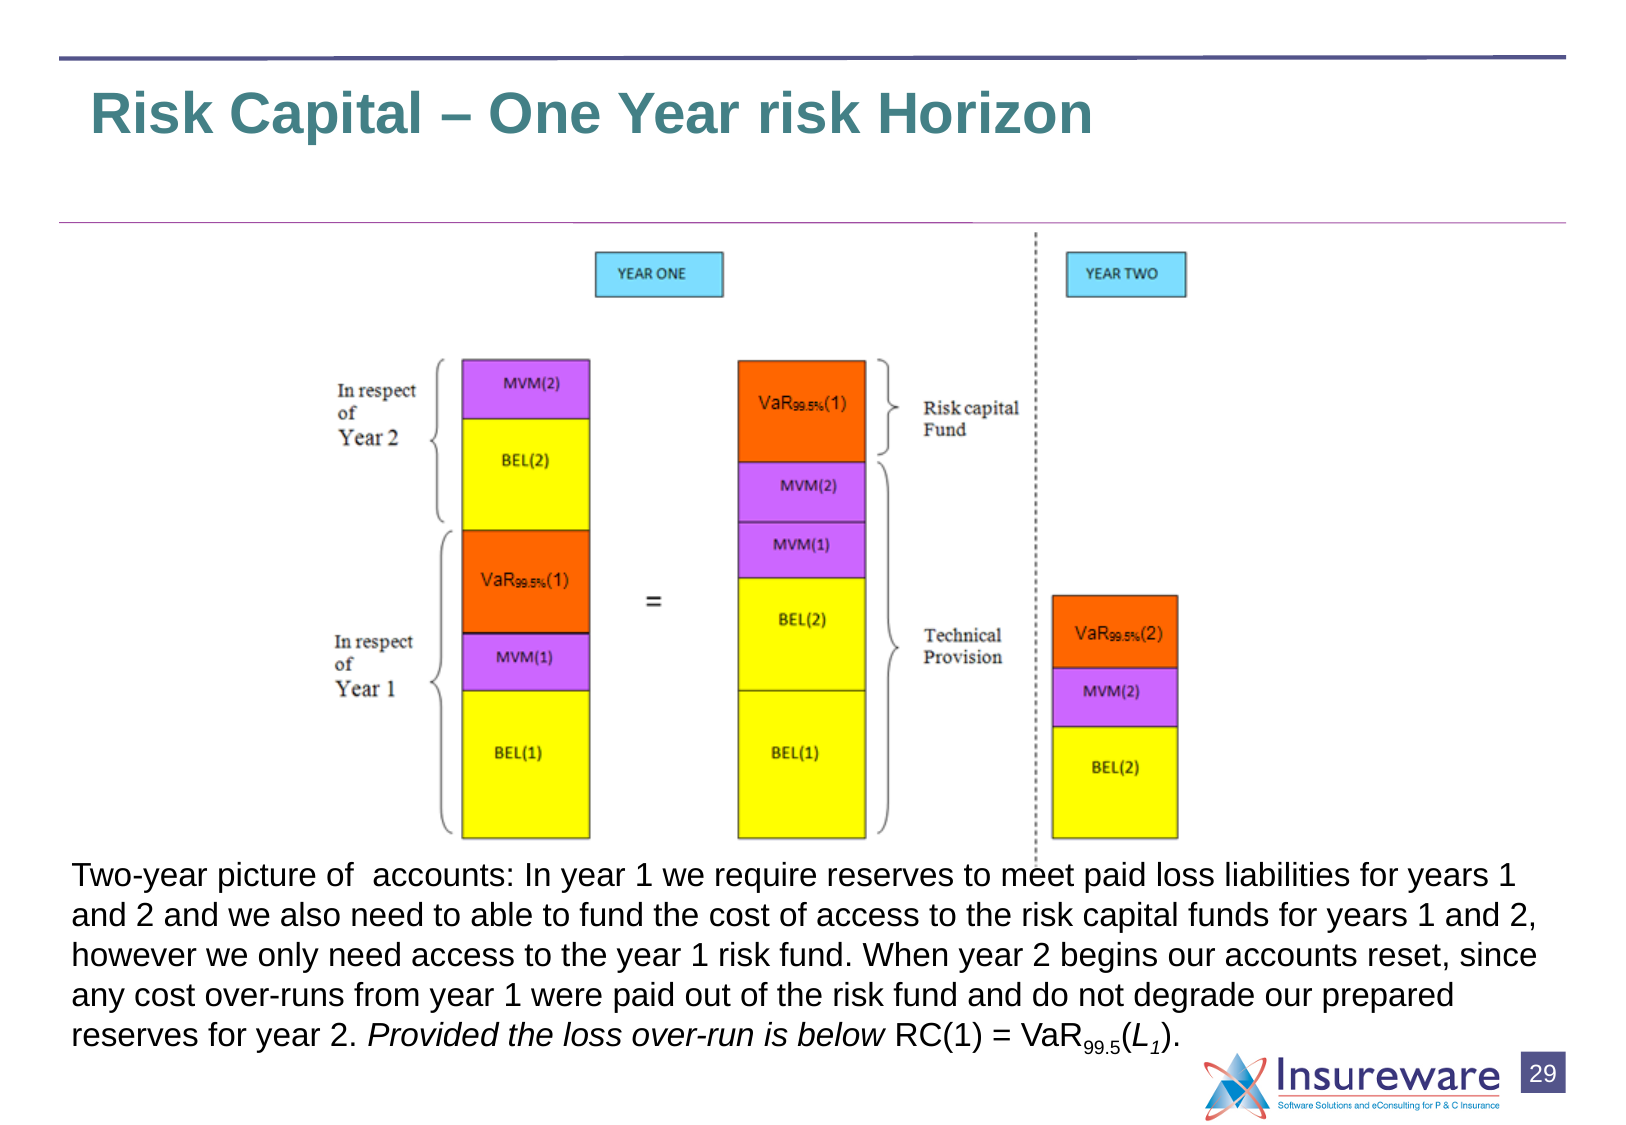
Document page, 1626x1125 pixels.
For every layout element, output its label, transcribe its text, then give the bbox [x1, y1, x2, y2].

text_box Two-year picture of accounts: In year 1 we require reserves to meet paid loss liabilities for years 1 and 2 and we also need to able to fund the cost of access to the risk capital funds for years 1 and 2, however we only need access to the year 1 risk fund. When year 2 begins our accounts reset, since any cost over-runs from year 1 were paid out of the risk fund and do not degrade our prepared reserves for year 2. Provided the loss over-run is below RC(1) = VaR99.5(L1). [56, 846, 1569, 1066]
picture [1202, 1066, 1500, 1122]
slide_number 28 [1520, 1066, 1566, 1093]
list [316, 231, 1216, 882]
title Risk Capital – One Year risk Horizon [90, 79, 1568, 204]
